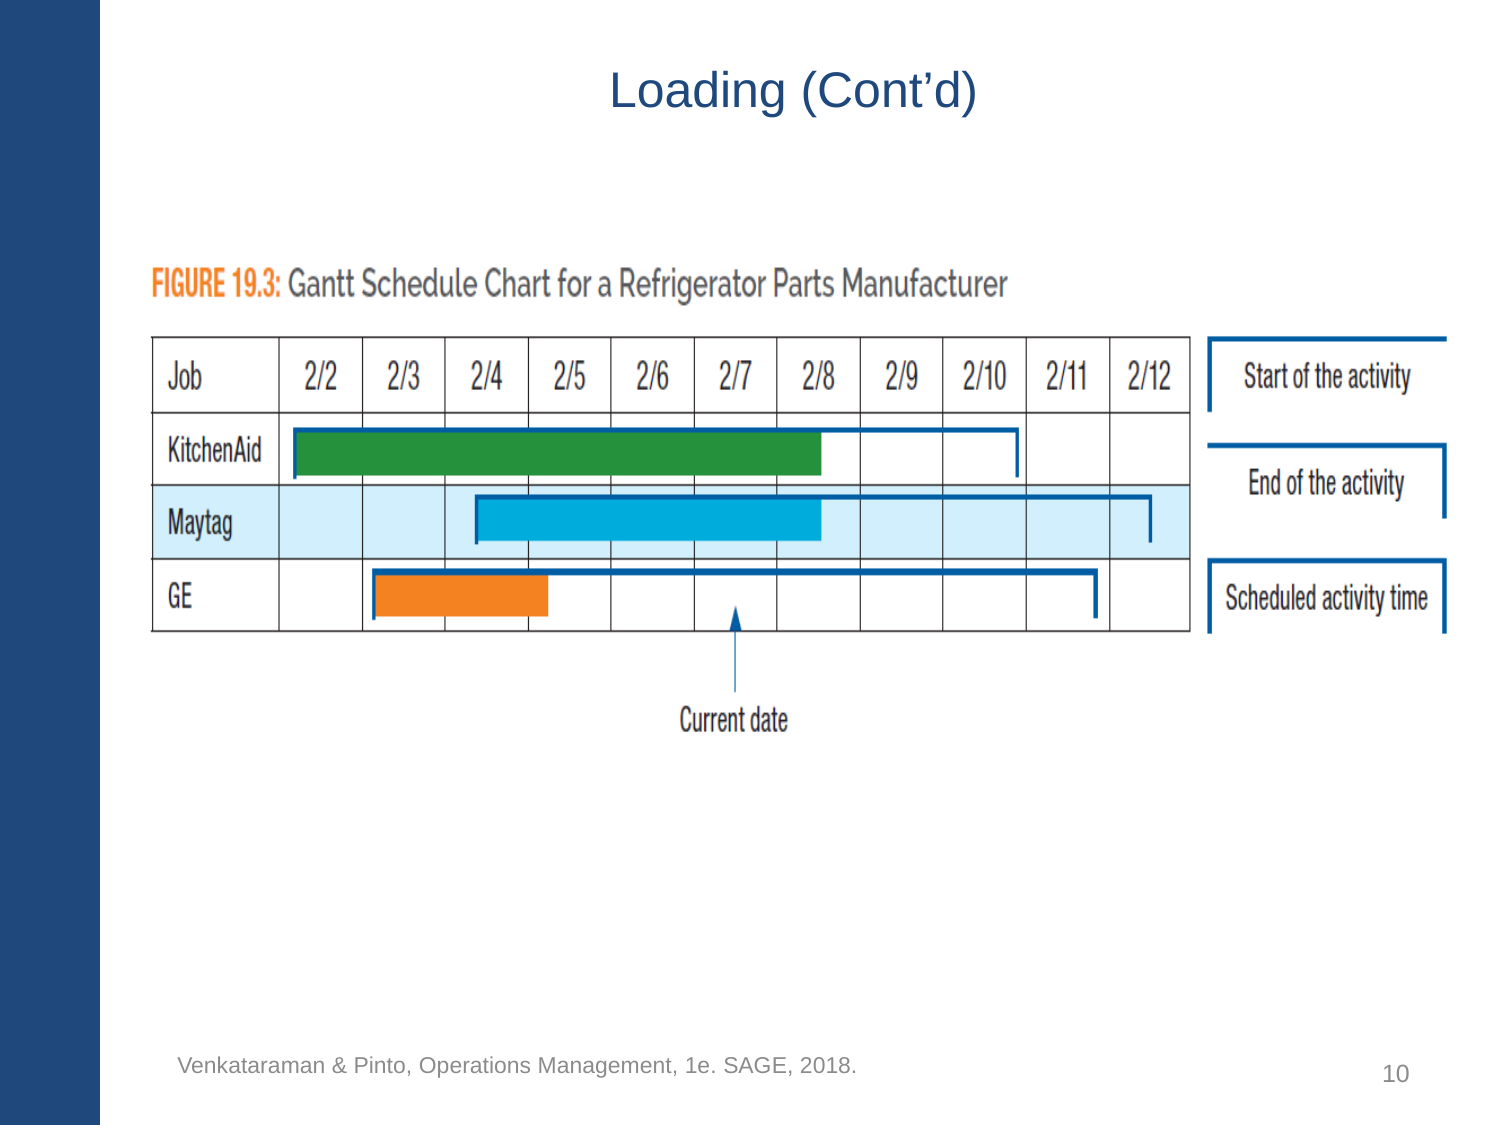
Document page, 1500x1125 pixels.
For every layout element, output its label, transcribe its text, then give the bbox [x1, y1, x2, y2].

title Loading (Cont’d) [162, 12, 1425, 163]
slide_number 10 [1350, 1042, 1425, 1103]
picture [124, 237, 1476, 776]
footer Venkataraman & Pinto, Operations Management, 1e. SAGE, 2018. [162, 1042, 1313, 1103]
